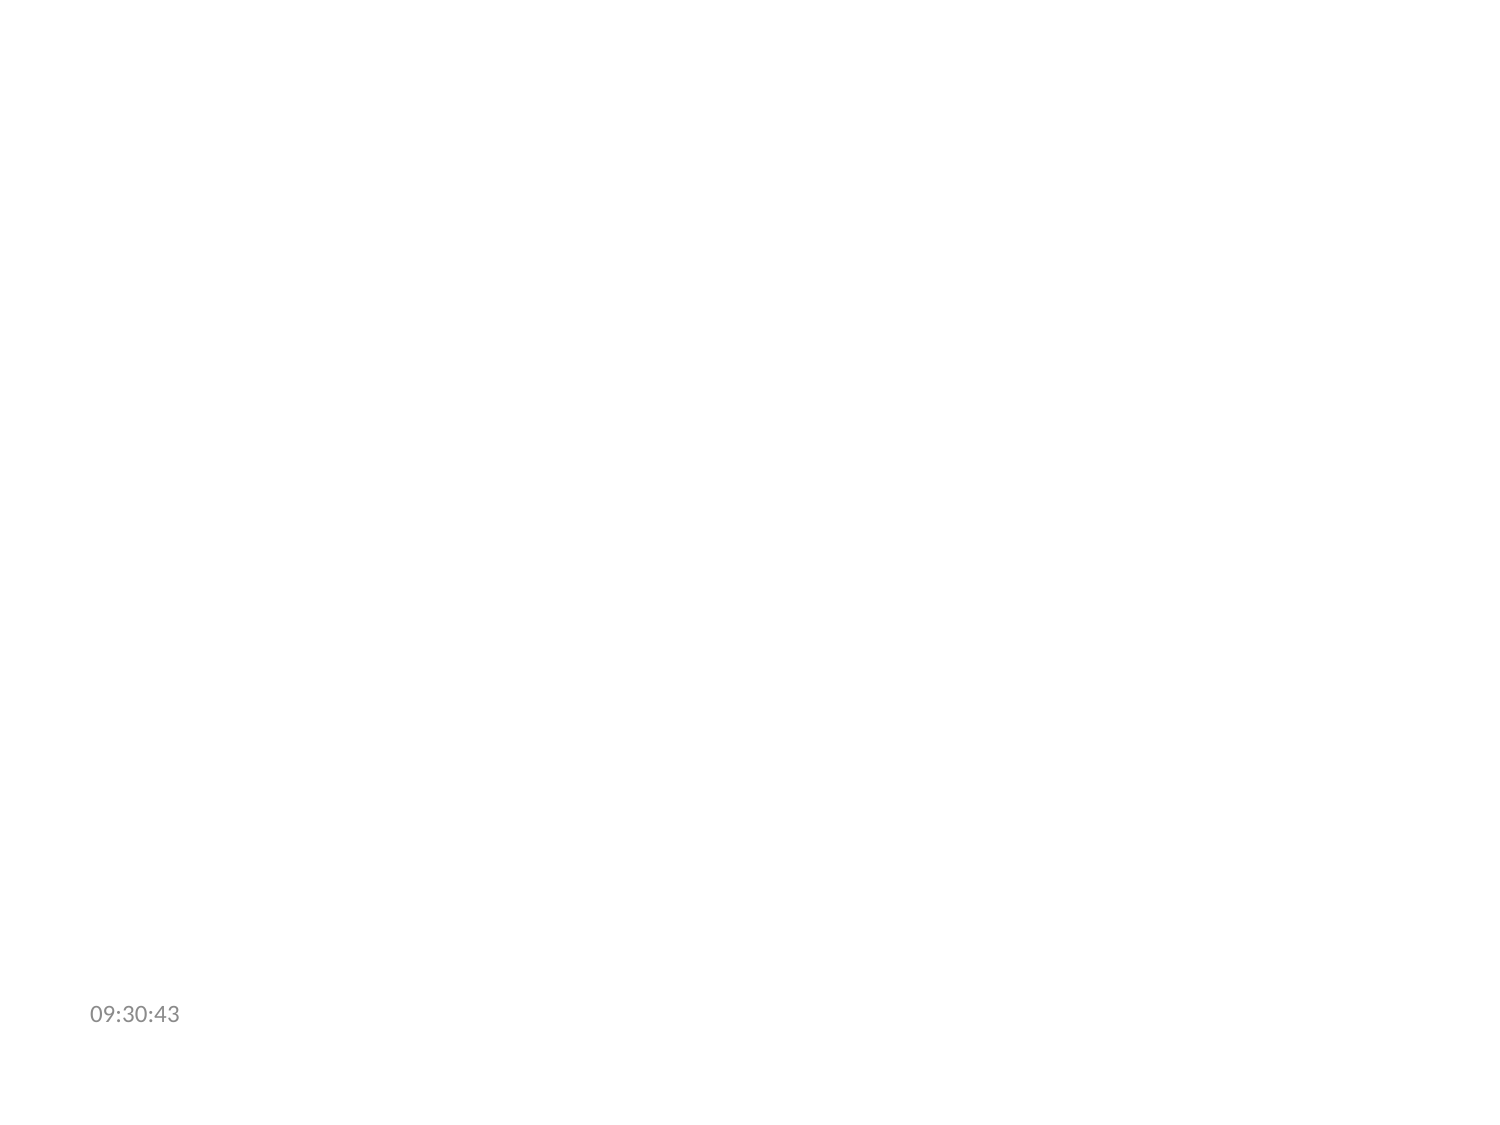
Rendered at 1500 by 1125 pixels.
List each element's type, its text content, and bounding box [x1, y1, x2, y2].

text_box 15:35:09 [75, 982, 425, 1043]
